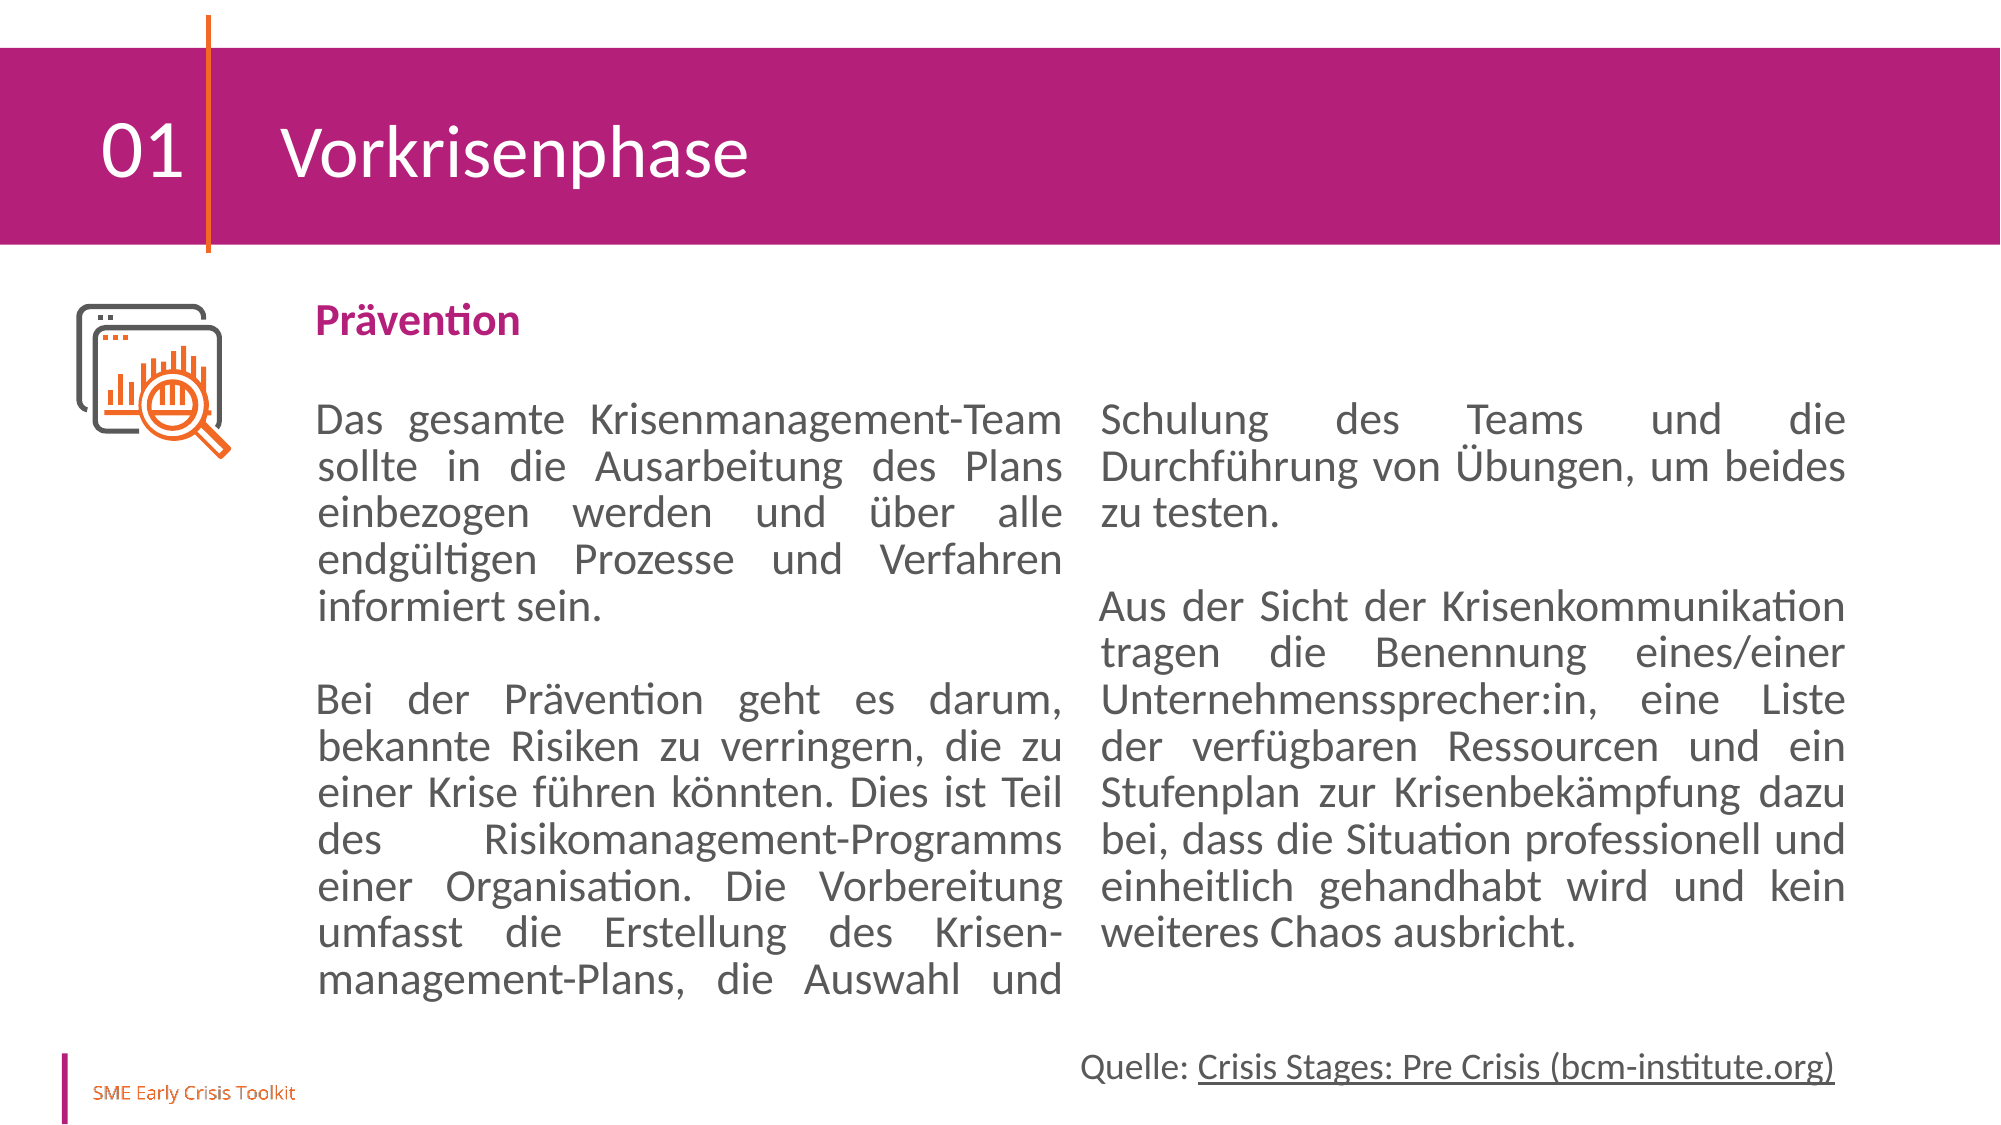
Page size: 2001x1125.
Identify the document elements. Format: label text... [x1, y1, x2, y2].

text_box 01 Vorkrisenphase [211, 56, 2000, 245]
picture [83, 1080, 295, 1104]
text_box [211, 47, 2000, 56]
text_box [76, 303, 232, 460]
text_box [206, 15, 211, 253]
text_box [0, 47, 206, 246]
text_box Prävention [300, 288, 1862, 460]
text_box Quelle: Crisis Stages: Pre Crisis (bcm-institute.org) [1065, 1034, 2000, 1095]
list Das gesamte Krisenmanagement-Team sollte in die Ausarbeitung des Plans einbezogen werden und über alle endgültigen Prozesse und Verfahren informiert sein. Bei der Prävention geht es darum, bekannte Risiken zu verringern, die zu einer Krise führen könnten. Dies ist Teil des Risikomanagement-Programms einer Organisation. Die Vorbereitung umfasst die Erstellung des Krisen-management-Plans, die Auswahl und Schulung des Teams und die Durchführung von Übungen, um beides zu testen. Aus der Sicht der Krisenkommunikation tragen die Benennung eines/einer Unternehmenssprecher:in, eine Liste der verfügbaren Ressourcen und ein Stufenplan zur Krisenbekämpfung dazu bei, dass die Situation professionell und einheitlich gehandhabt wird und kein weiteres Chaos ausbricht. [300, 460, 1862, 1029]
text_box 01 Vorkrisenphase [86, 56, 206, 245]
